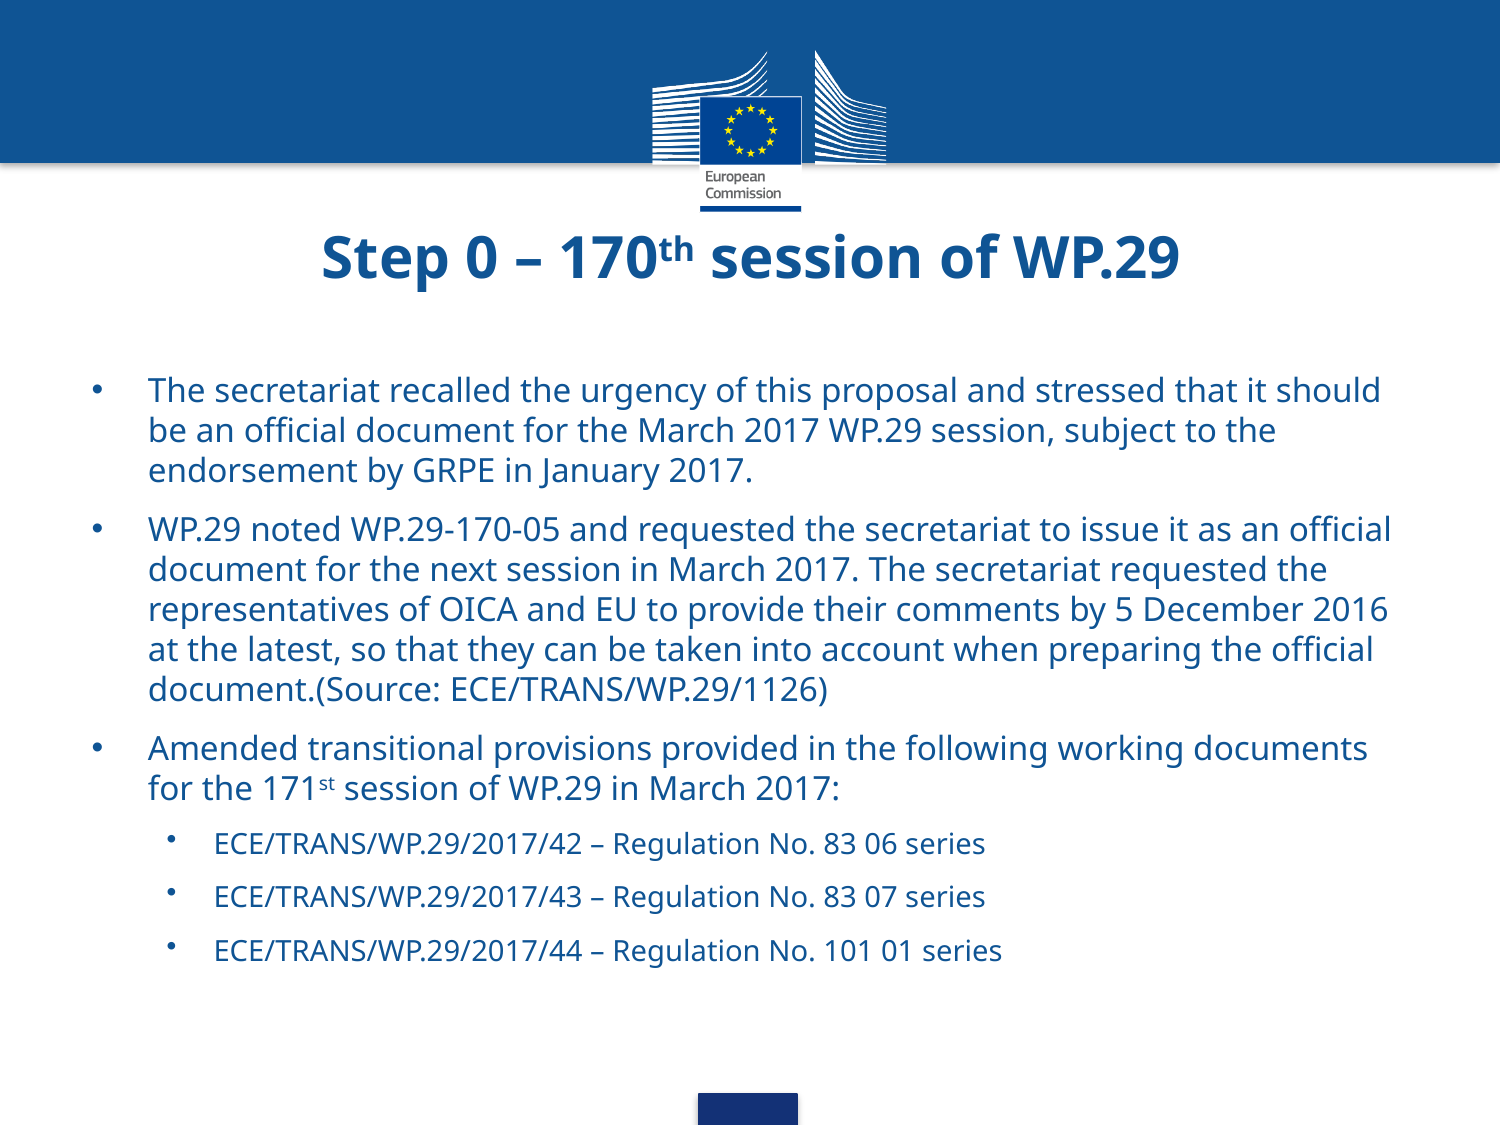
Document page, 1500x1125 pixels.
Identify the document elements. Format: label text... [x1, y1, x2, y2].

list The secretariat recalled the urgency of this proposal and stressed that it should be an official document for the March 2017 WP.29 session, subject to the endorsement by GRPE in January 2017. WP.29 noted WP.29-170-05 and requested the secretariat to issue it as an official document for the next session in March 2017. The secretariat requested the representatives of OICA and EU to provide their comments by 5 December 2016 at the latest, so that they can be taken into account when preparing the official document.(Source: ECE/TRANS/WP.29/1126) Amended transitional provisions provided in the following working documents for the 171st session of WP.29 in March 2017: ECE/TRANS/WP.29/2017/42 – Regulation No. 83 06 series ECE/TRANS/WP.29/2017/43 – Regulation No. 83 07 series ECE/TRANS/WP.29/2017/44 – Regulation No. 101 01 series [76, 302, 1436, 1083]
title Step 0 – 170th session of WP.29 [76, 196, 1427, 302]
